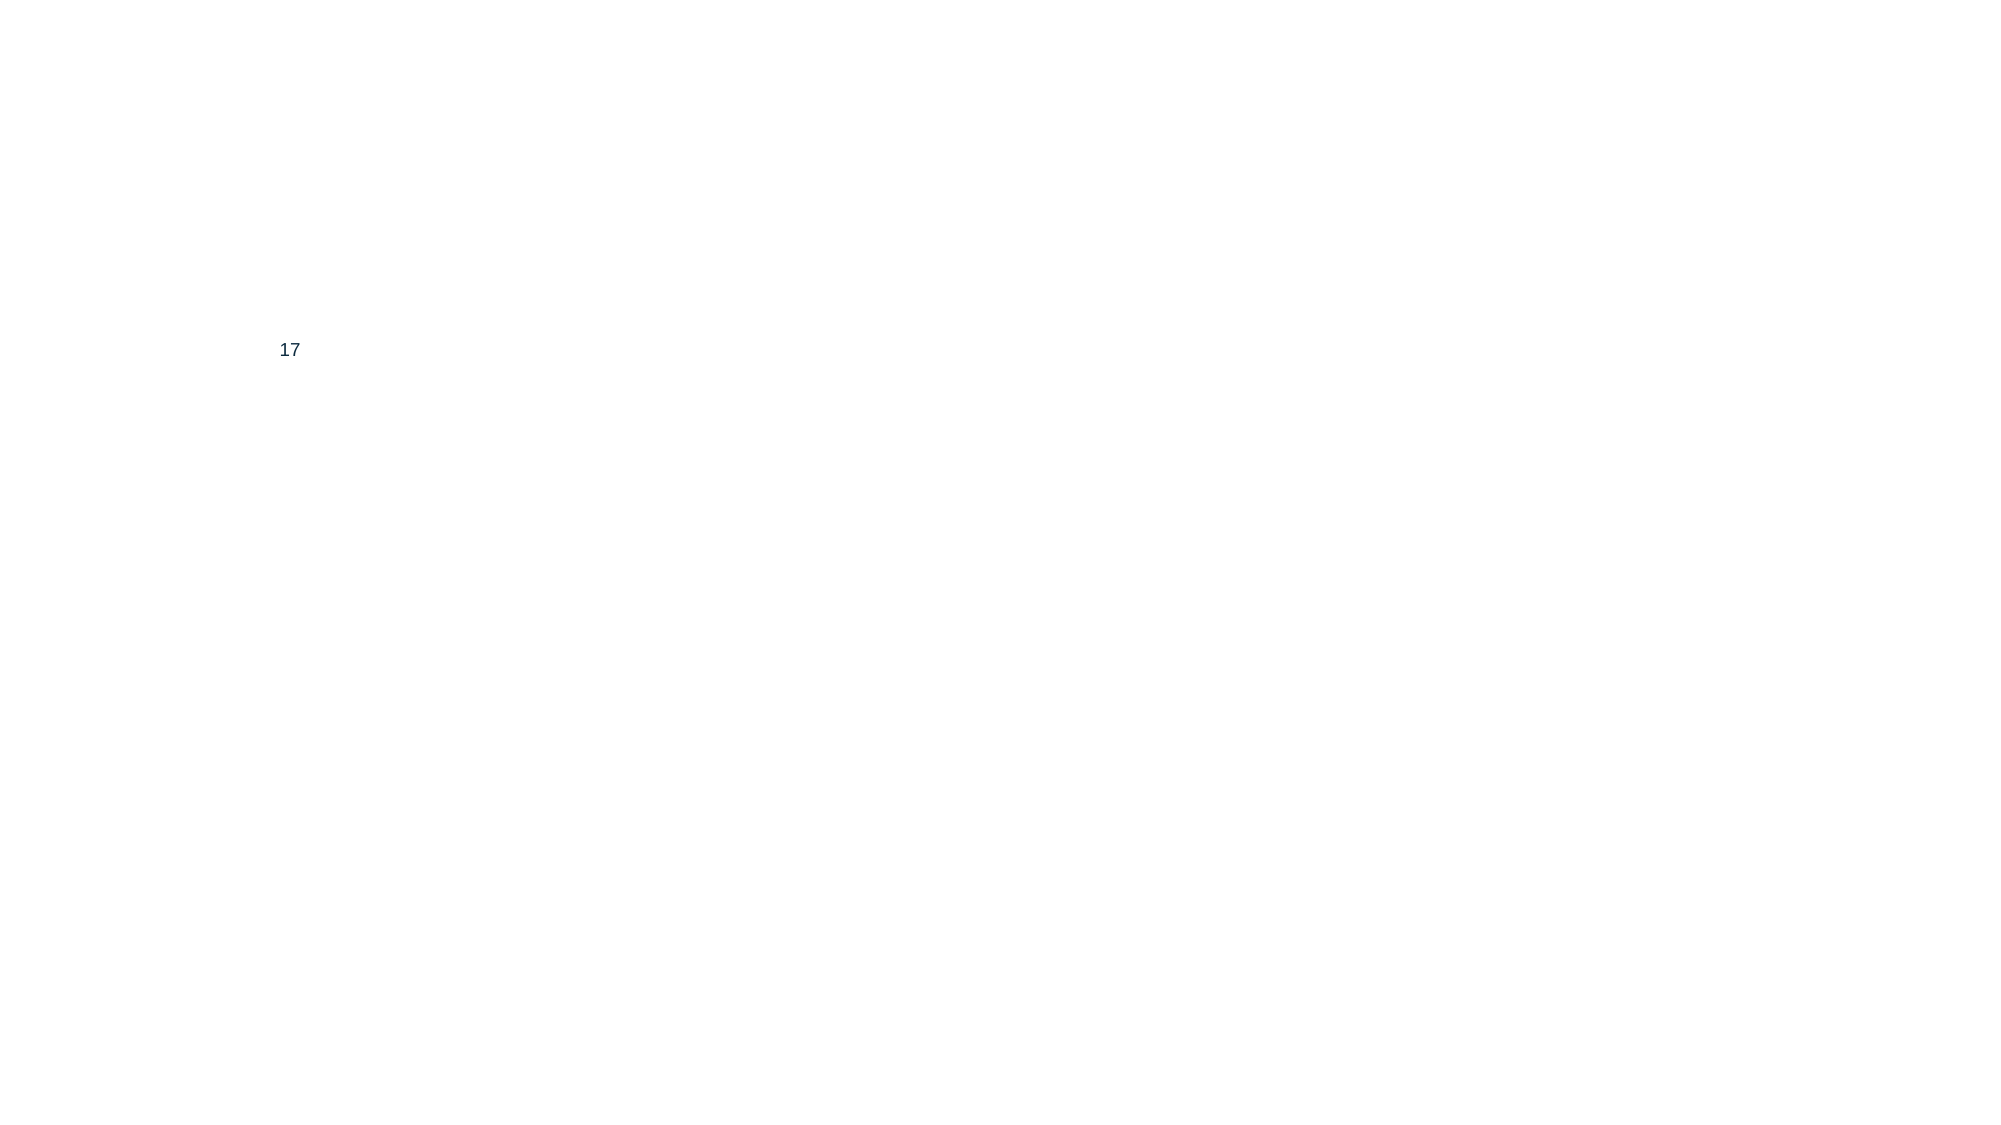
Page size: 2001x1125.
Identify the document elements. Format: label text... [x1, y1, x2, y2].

text_box 17 [278, 337, 302, 360]
